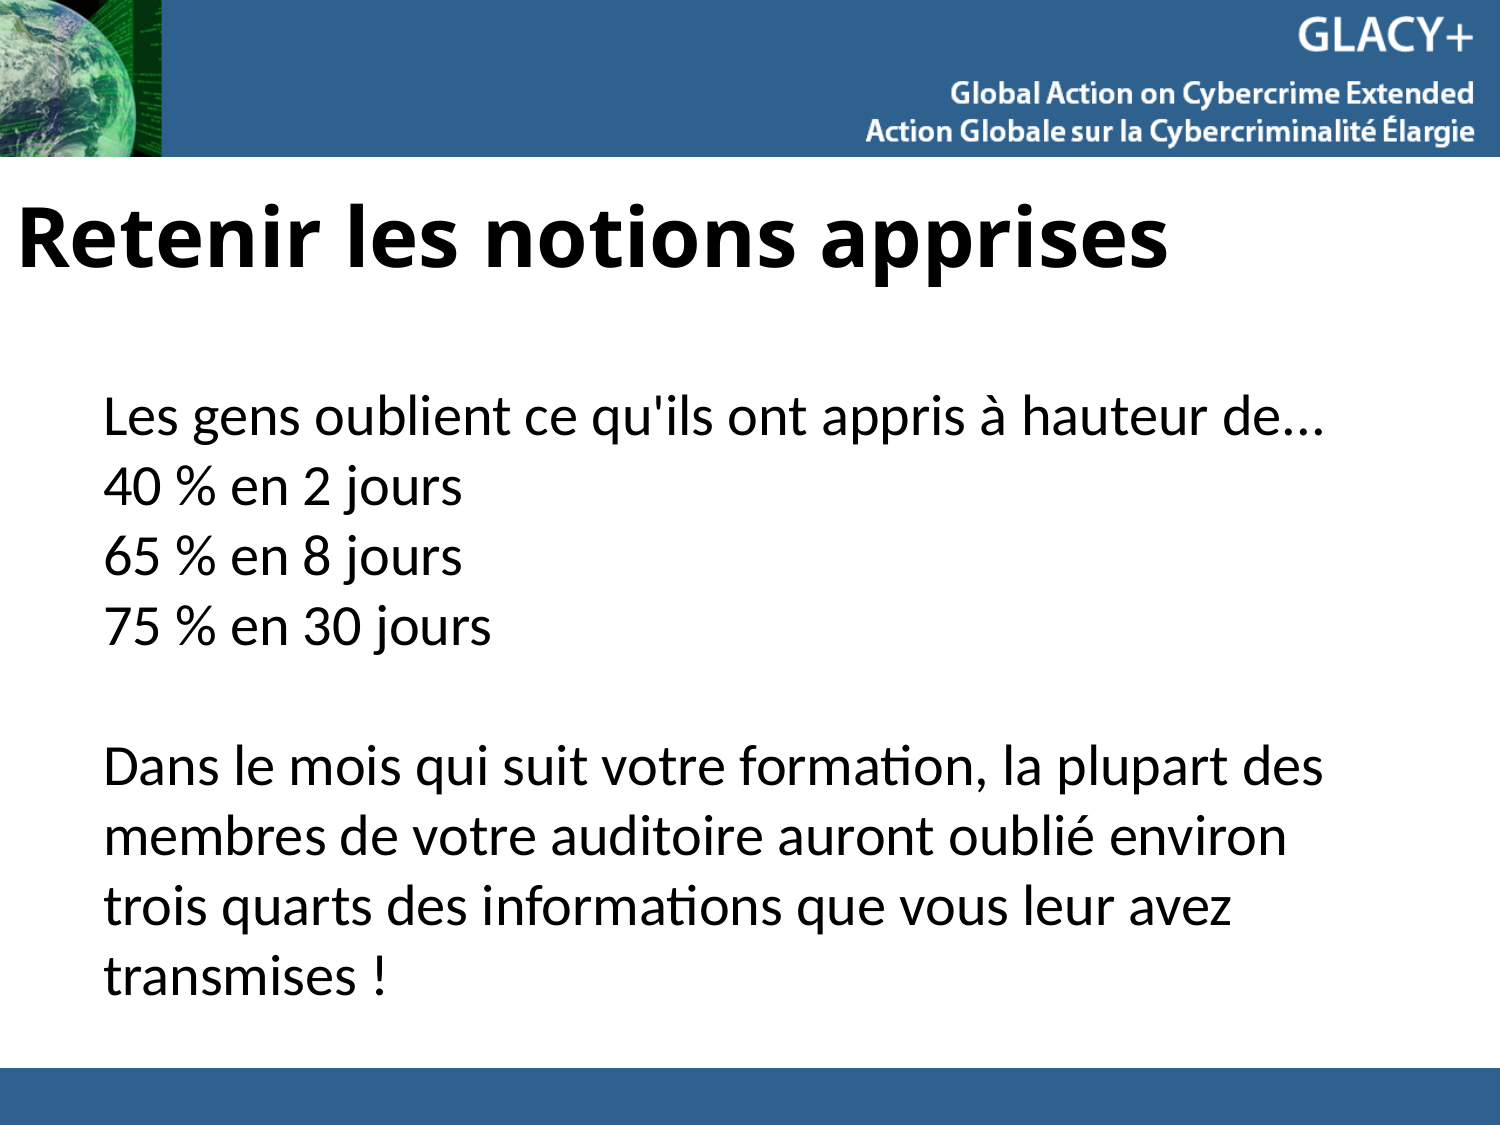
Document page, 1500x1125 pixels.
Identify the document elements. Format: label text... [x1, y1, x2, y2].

picture [0, 0, 1500, 157]
title Retenir les notions apprises [0, 181, 1481, 300]
text_box Les gens oublient ce qu'ils ont appris à hauteur de... 40 % en 2 jours 65 % en 8 jours 75 % en 30 jours Dans le mois qui suit votre formation, la plupart des membres de votre auditoire auront oublié environ trois quarts des informations que vous leur avez transmises ! [88, 369, 1415, 1125]
